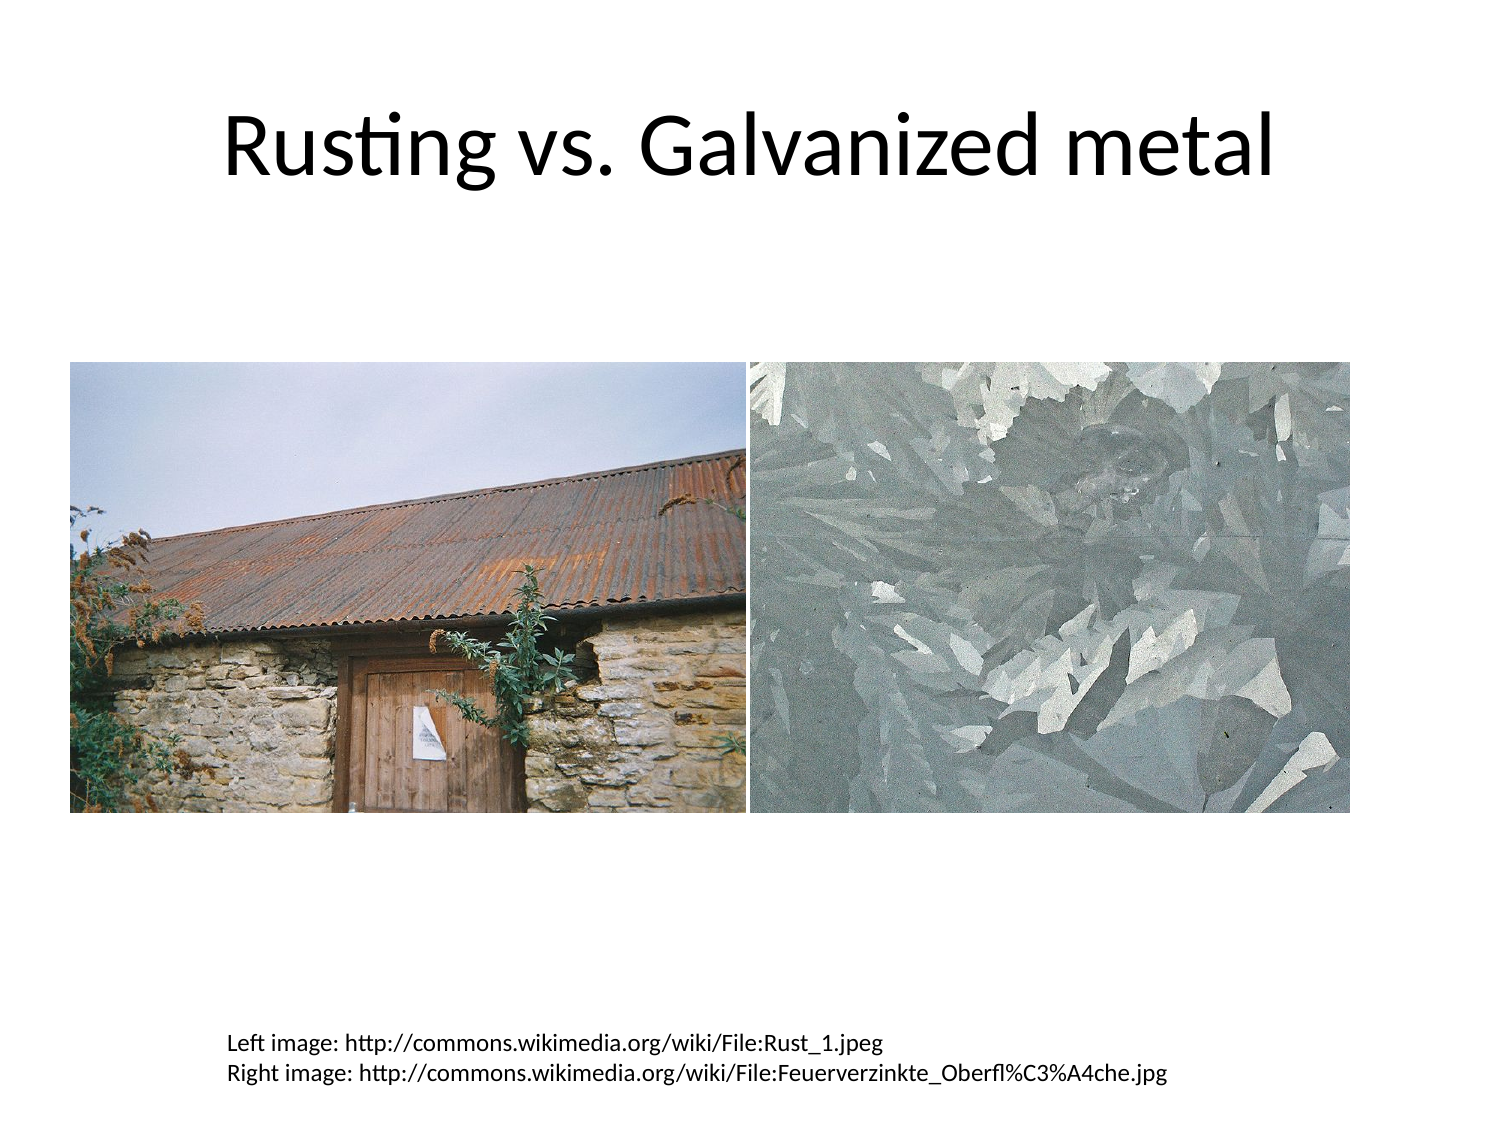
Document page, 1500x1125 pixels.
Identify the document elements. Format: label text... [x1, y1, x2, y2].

text_box Left image: http://commons.wikimedia.org/wiki/File:Rust_1.jpeg Right image: http://commons.wikimedia.org/wiki/File:Feuerverzinkte_Oberfl%C3%A4che.jpg [212, 1018, 1230, 1094]
title Rusting vs. Galvanized metal [75, 45, 1425, 233]
picture [70, 362, 747, 813]
picture [749, 362, 1351, 813]
